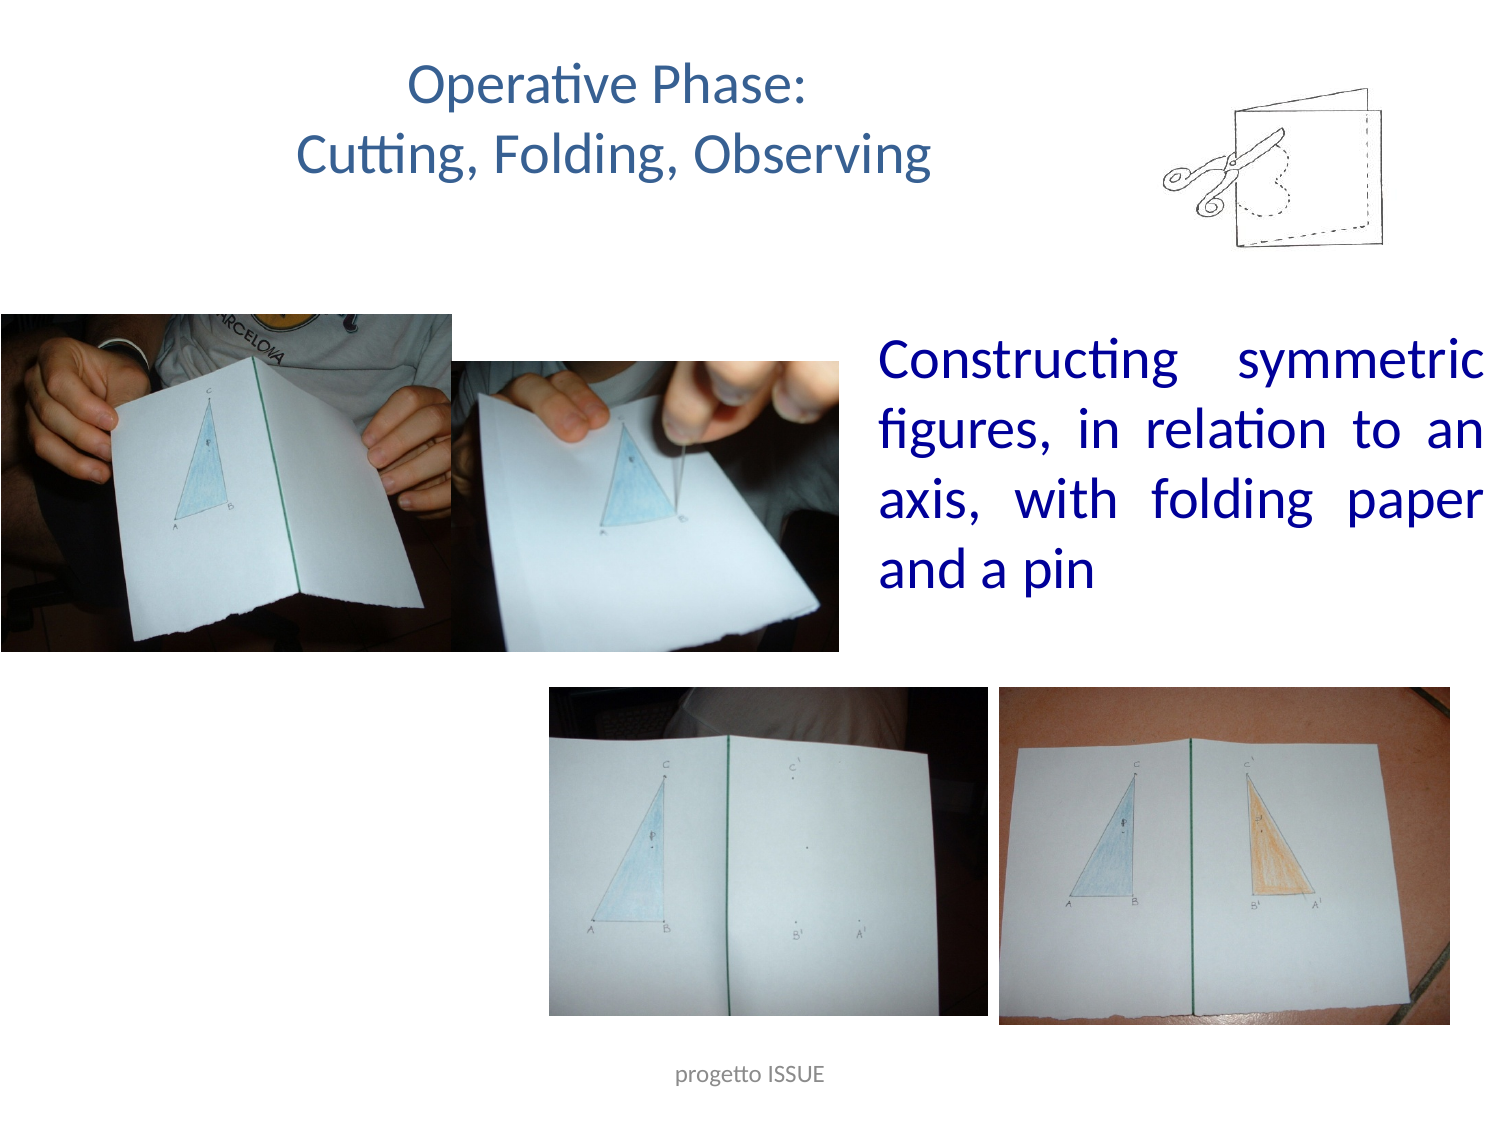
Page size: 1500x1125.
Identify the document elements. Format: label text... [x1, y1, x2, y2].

text_box Operative Phase: Cutting, Folding, Observing [64, 37, 1164, 193]
picture [1, 314, 840, 653]
picture [1124, 62, 1401, 260]
picture [549, 687, 988, 1016]
footer progetto ISSUE [512, 1042, 988, 1103]
picture [999, 687, 1451, 1026]
text_box Constructing symmetric figures, in relation to an axis, with folding paper and a pin [863, 312, 1500, 608]
